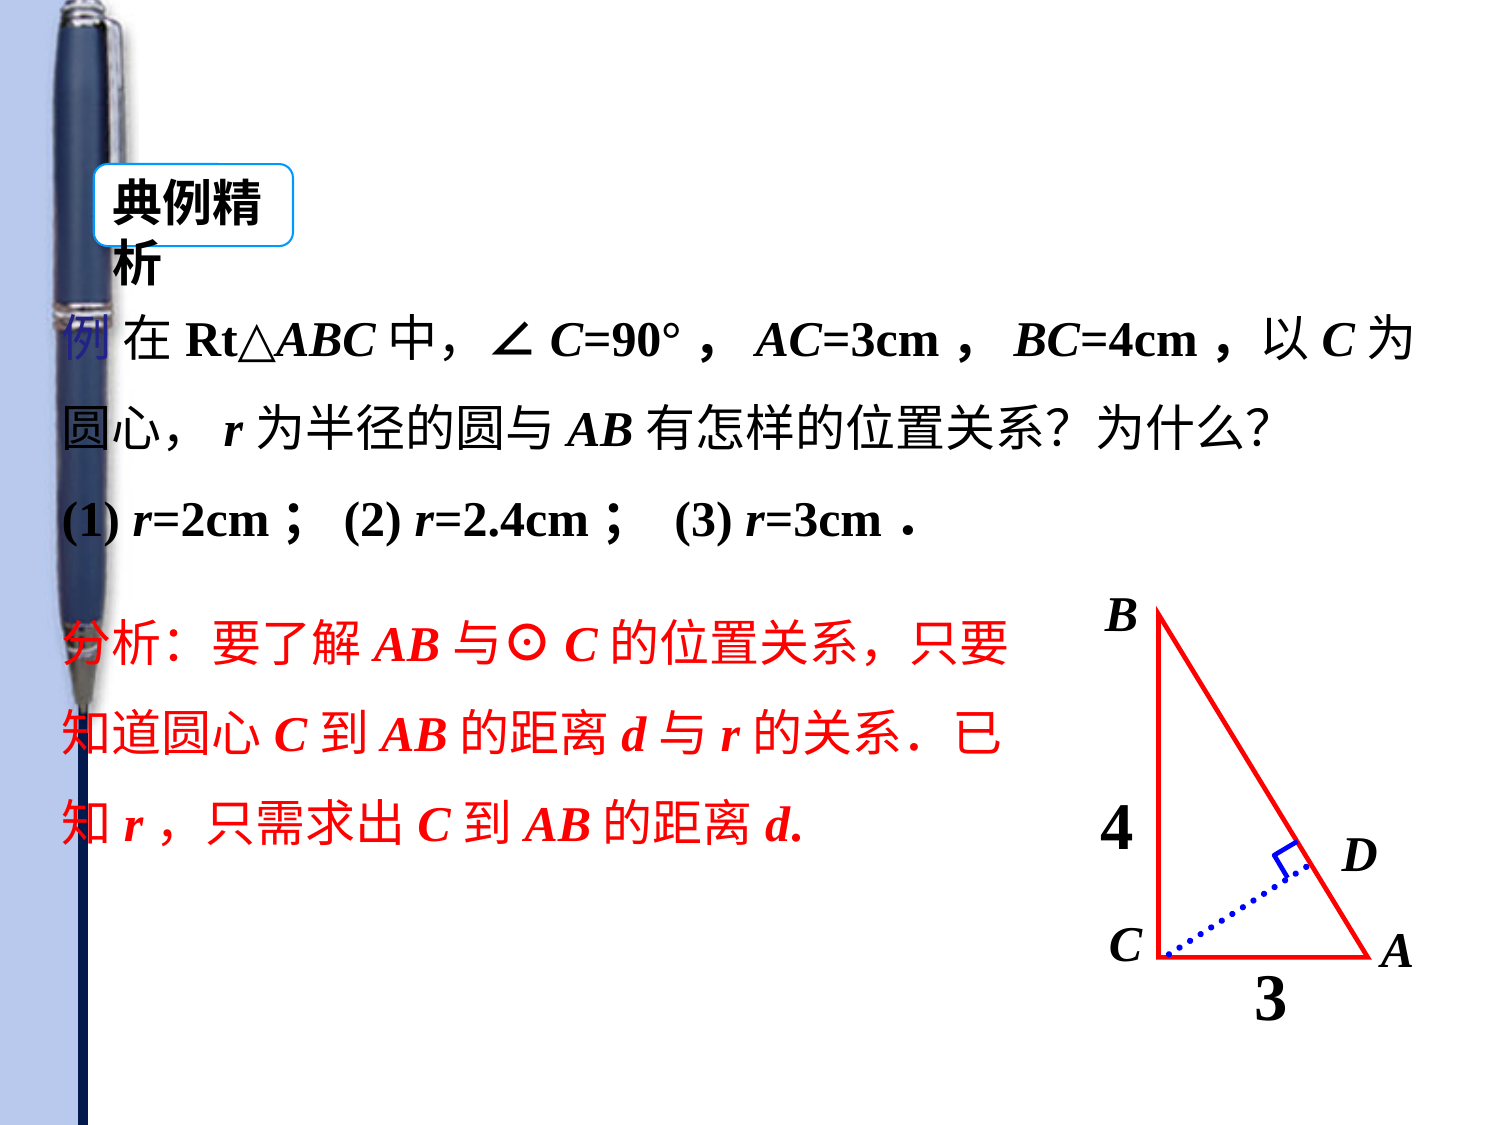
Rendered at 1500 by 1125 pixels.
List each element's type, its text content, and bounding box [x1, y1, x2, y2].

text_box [139, 160, 180, 164]
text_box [1089, 574, 1436, 1024]
picture [0, 1, 650, 1125]
text_box 分析：要了解AB与⊙C的位置关系，只要知道圆心C到AB的距离d与r的关系．已知r，只需求出C到AB的距离d. [46, 574, 1043, 920]
picture [127, 248, 136, 269]
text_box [93, 164, 293, 247]
text_box 例 在Rt△ABC中，∠C=90°，AC=3cm，BC=4cm，以C为圆心，r为半径的圆与AB有怎样的位置关系？为什么？ (1) r=2cm；(2) r=2.4cm； (3) r=3cm． [46, 269, 1465, 555]
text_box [1167, 812, 1394, 953]
